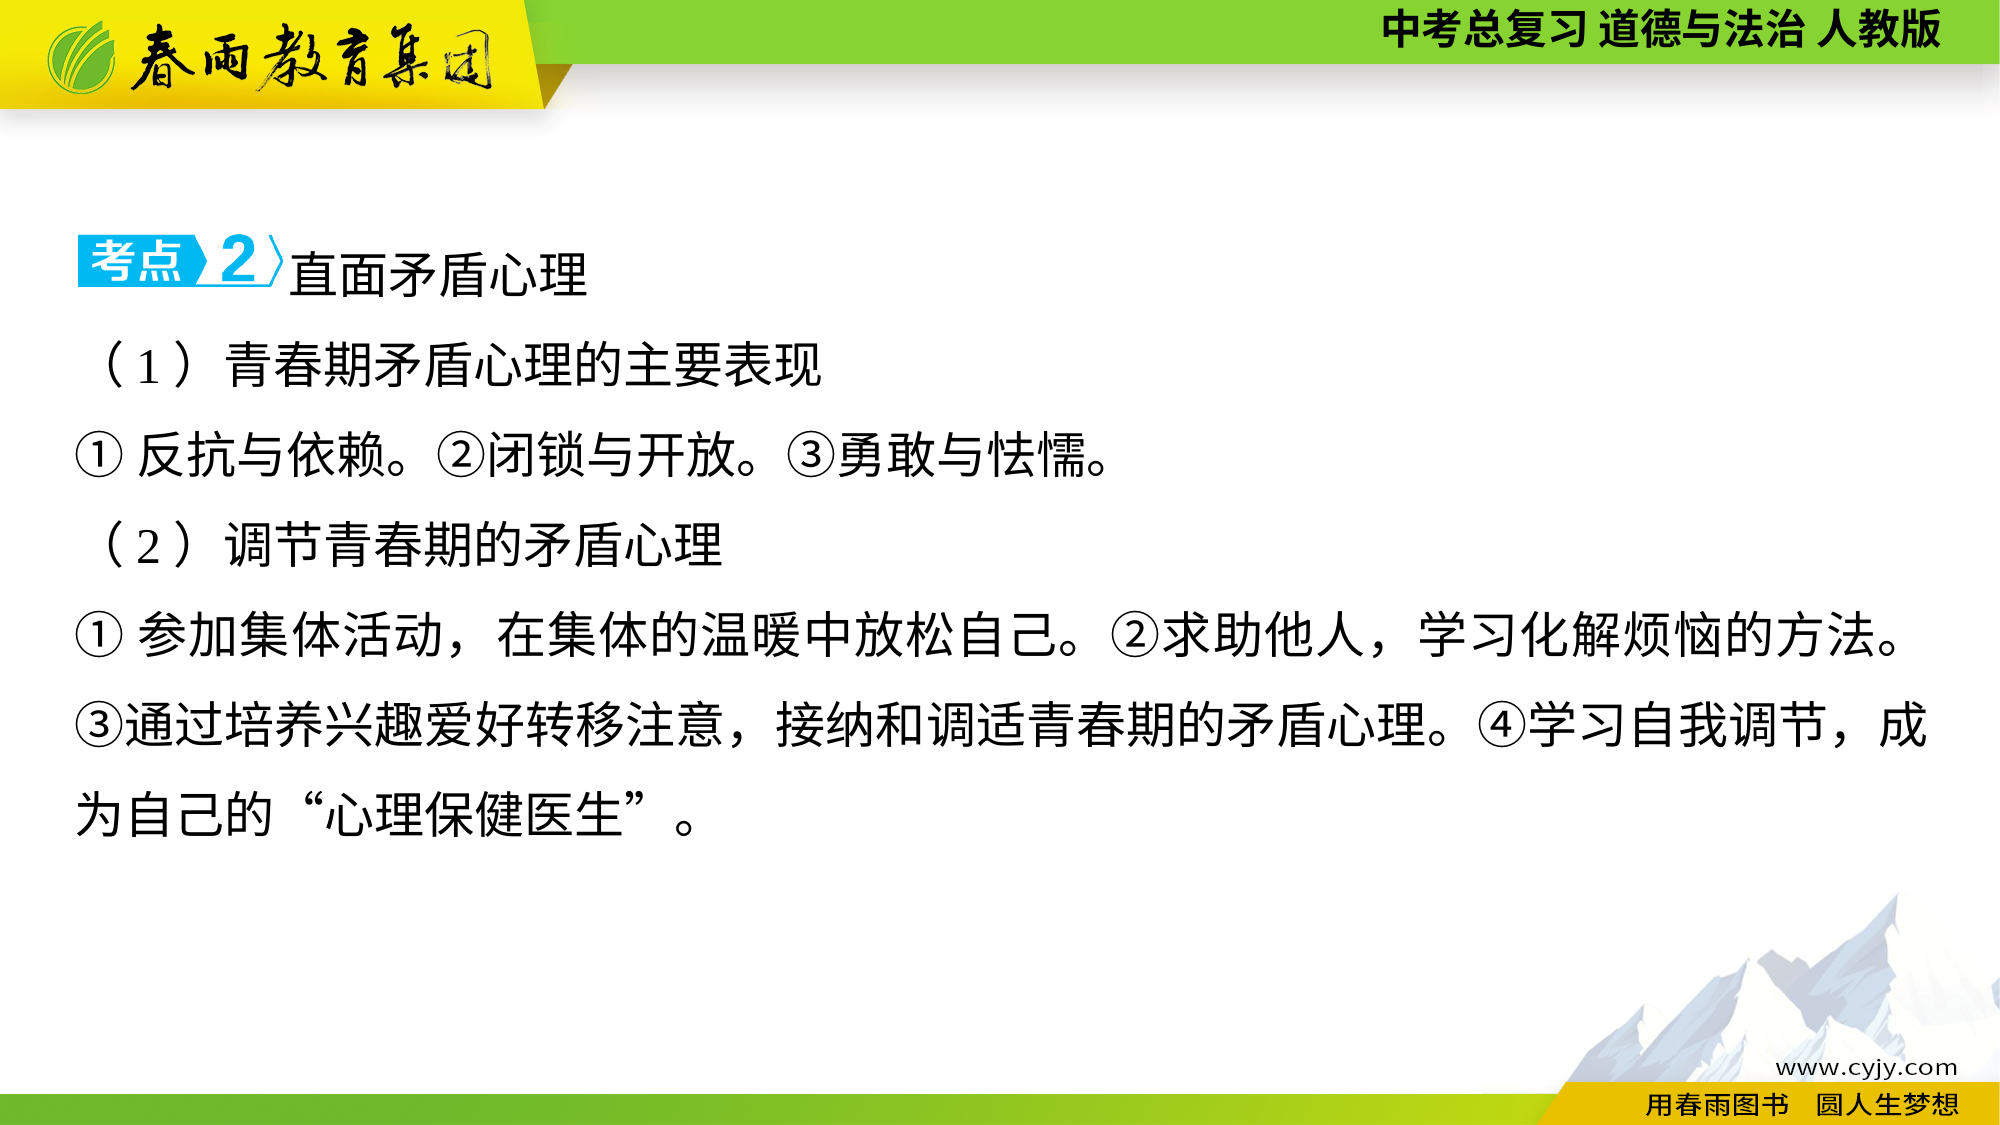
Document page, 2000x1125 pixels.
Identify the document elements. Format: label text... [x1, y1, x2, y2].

picture [0, 0, 2000, 1125]
list 直面矛盾心理 （1）青春期矛盾心理的主要表现 ①反抗与依赖。②闭锁与开放。③勇敢与怯懦。 （2）调节青春期的矛盾心理 ①参加集体活动，在集体的温暖中放松自己。②求助他人，学习化解烦恼的方法。③通过培养兴趣爱好转移注意，接纳和调适青春期的矛盾心理。④学习自我调节，成为自己的“心理保健医生”。 [59, 206, 1944, 846]
